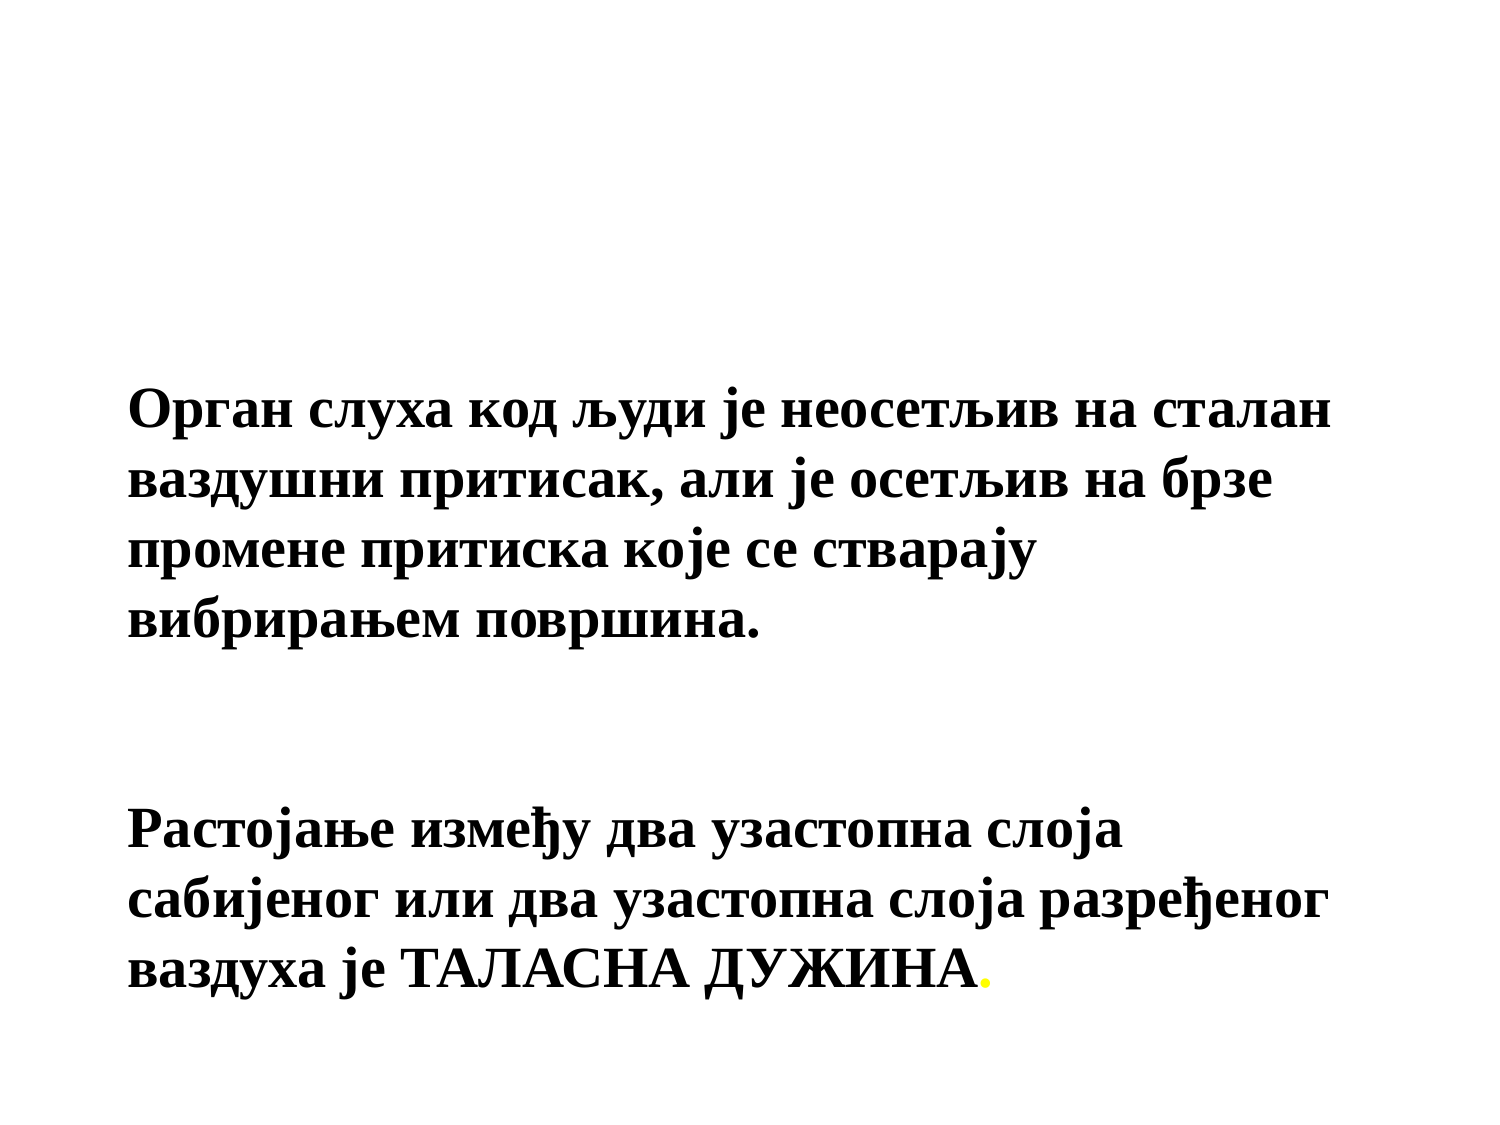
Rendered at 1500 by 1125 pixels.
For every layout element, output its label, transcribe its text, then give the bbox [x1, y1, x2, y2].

text_box Орган слуха код људи је неосетљив на сталан ваздушни притисак, али је осетљив на брзе промене притиска које се стварају вибрирањем површина. Растојање између два узастопна слоја сабијеног или два узастопна слоја разређеног ваздуха је ТАЛАСНА ДУЖИНА. [112, 362, 1400, 1007]
